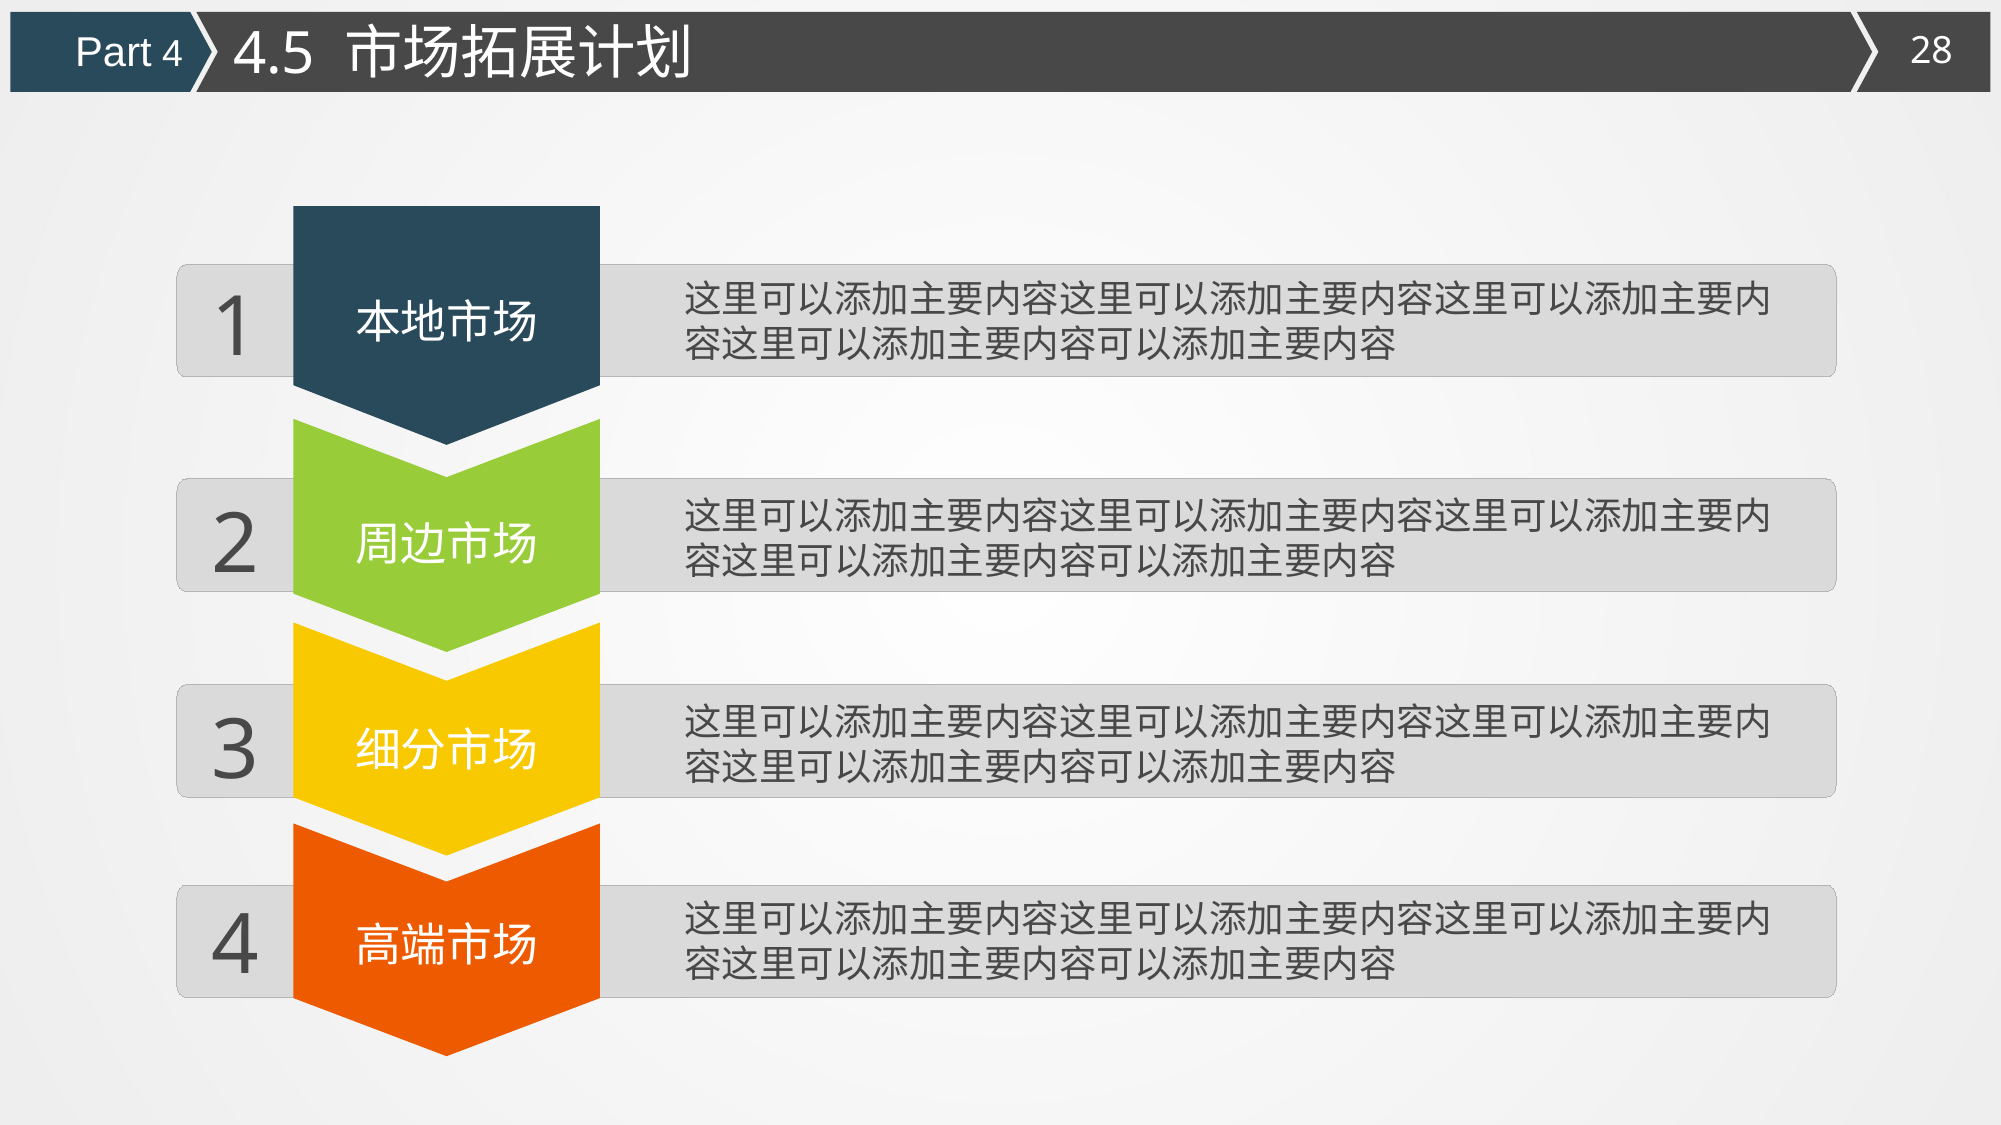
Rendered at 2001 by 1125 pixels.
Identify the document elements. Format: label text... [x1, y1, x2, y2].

text_box 4.5 市场拓展计划 [218, 7, 1046, 93]
text_box Part 4 [22, 17, 198, 83]
text_box [293, 823, 600, 1057]
picture [0, 0, 2001, 1125]
text_box [600, 684, 1837, 798]
text_box 这里可以添加主要内容这里可以添加主要内容这里可以添加主要内容这里可以添加主要内容可以添加主要内容 [669, 887, 1804, 993]
text_box 这里可以添加主要内容这里可以添加主要内容这里可以添加主要内容这里可以添加主要内容可以添加主要内容 [669, 267, 1804, 373]
text_box 高端市场 [318, 907, 576, 978]
text_box 这里可以添加主要内容这里可以添加主要内容这里可以添加主要内容这里可以添加主要内容可以添加主要内容 [669, 690, 1804, 796]
text_box 细分市场 [318, 712, 576, 783]
text_box 4 [185, 882, 285, 998]
text_box [600, 885, 1837, 998]
text_box [293, 418, 600, 652]
text_box 3 [185, 688, 285, 803]
text_box 本地市场 [318, 285, 576, 356]
text_box 2 [185, 482, 285, 597]
text_box 1 [185, 265, 285, 380]
text_box [600, 264, 1837, 377]
text_box [293, 206, 600, 445]
text_box 周边市场 [318, 506, 576, 577]
text_box [176, 885, 185, 998]
text_box [176, 684, 293, 798]
text_box [176, 264, 293, 377]
text_box [293, 622, 600, 856]
text_box [600, 478, 1837, 592]
text_box [176, 478, 293, 592]
text_box 这里可以添加主要内容这里可以添加主要内容这里可以添加主要内容这里可以添加主要内容可以添加主要内容 [669, 484, 1804, 590]
text_box [285, 885, 293, 998]
